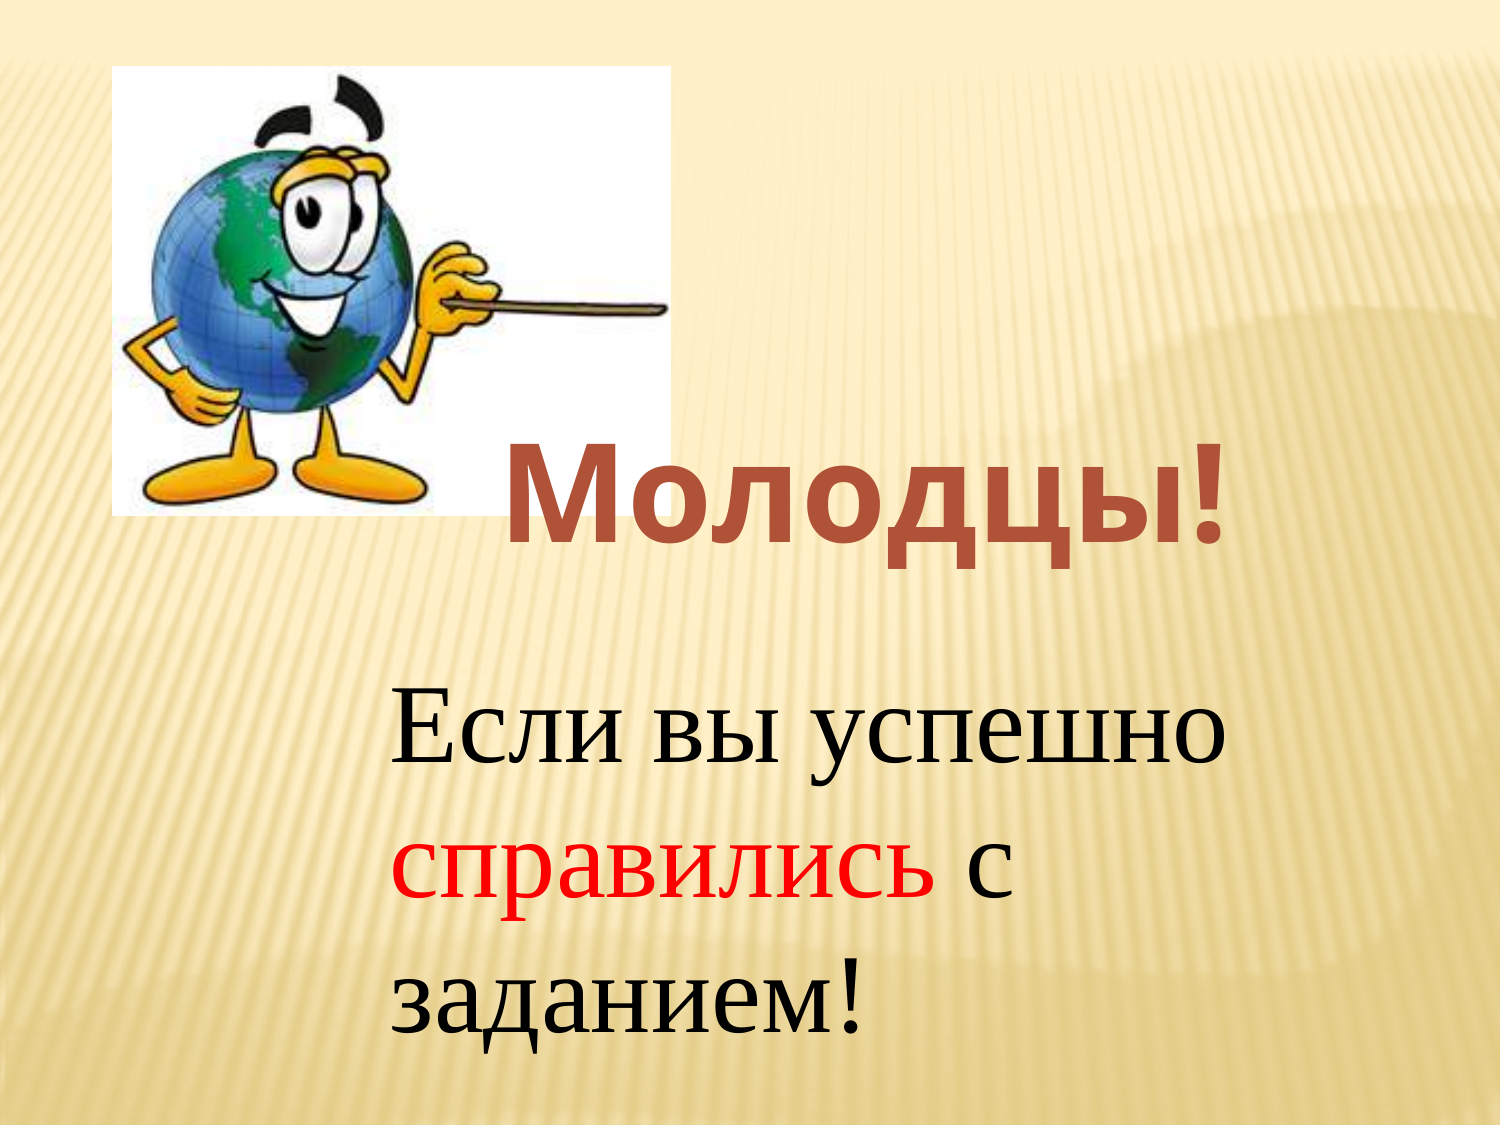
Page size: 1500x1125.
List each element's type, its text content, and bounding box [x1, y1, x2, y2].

text_box Молодцы! Если вы успешно справились с заданием! [375, 397, 1388, 1063]
picture [111, 65, 671, 516]
